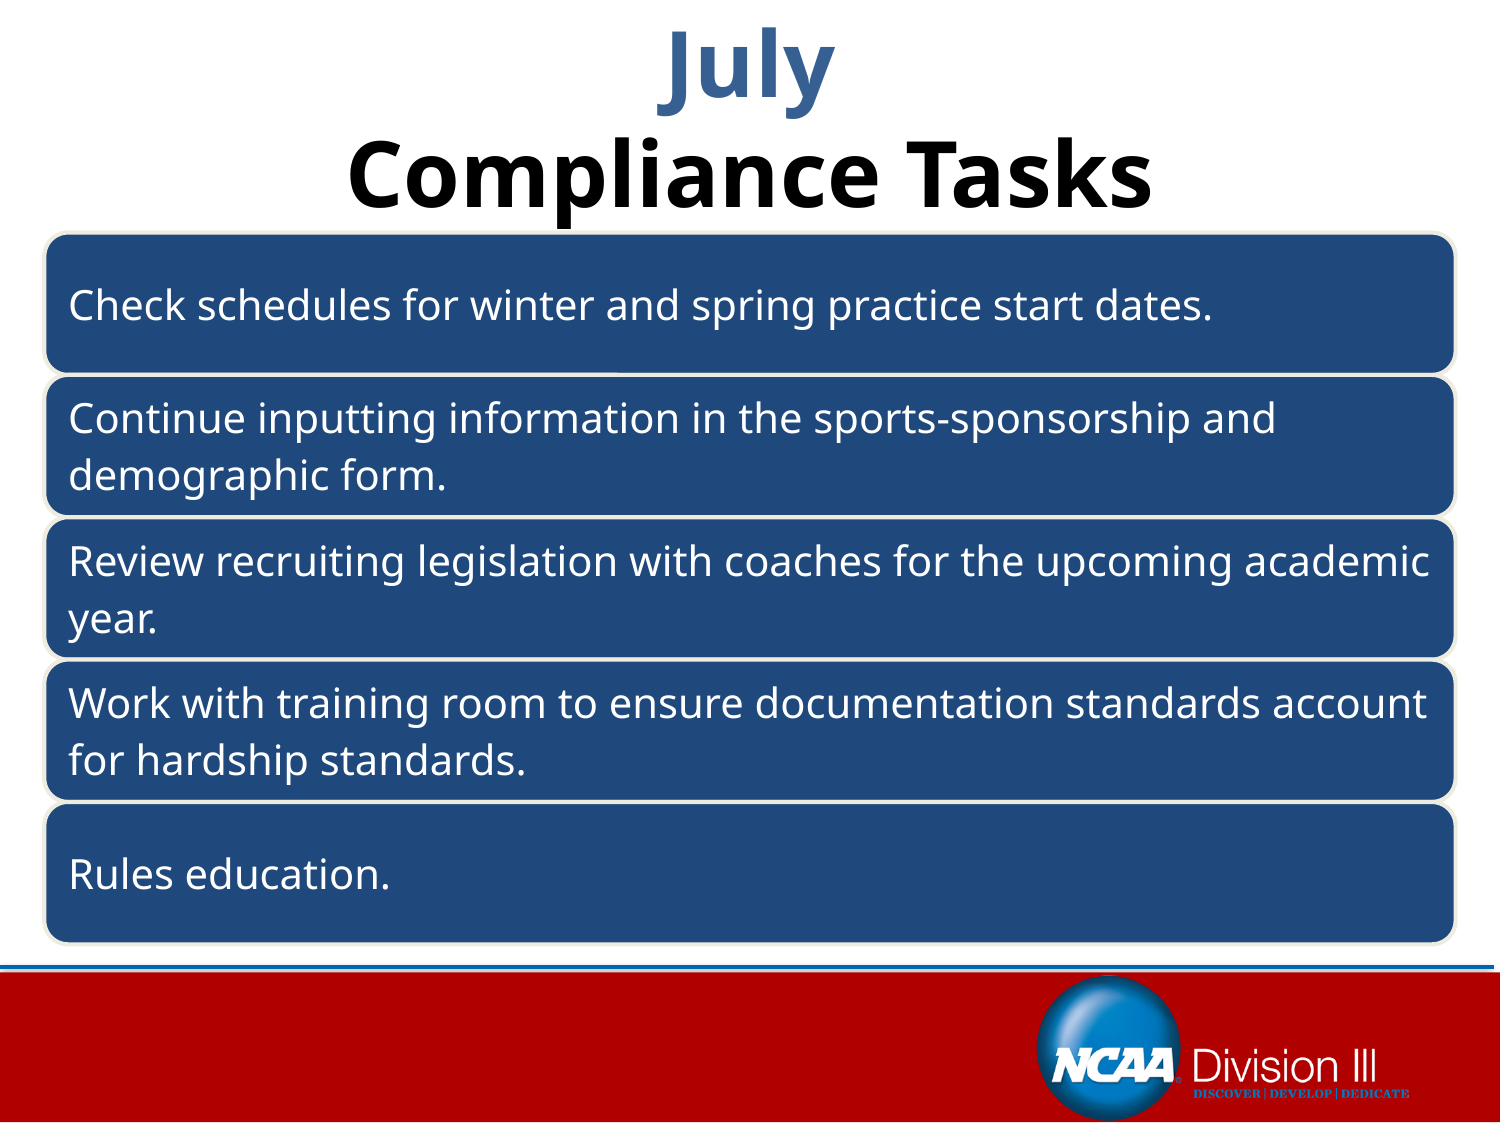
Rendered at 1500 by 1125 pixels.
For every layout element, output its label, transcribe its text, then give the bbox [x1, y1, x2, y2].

picture [1021, 947, 1423, 1125]
title July Compliance Tasks [75, 0, 1425, 230]
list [44, 232, 1456, 945]
